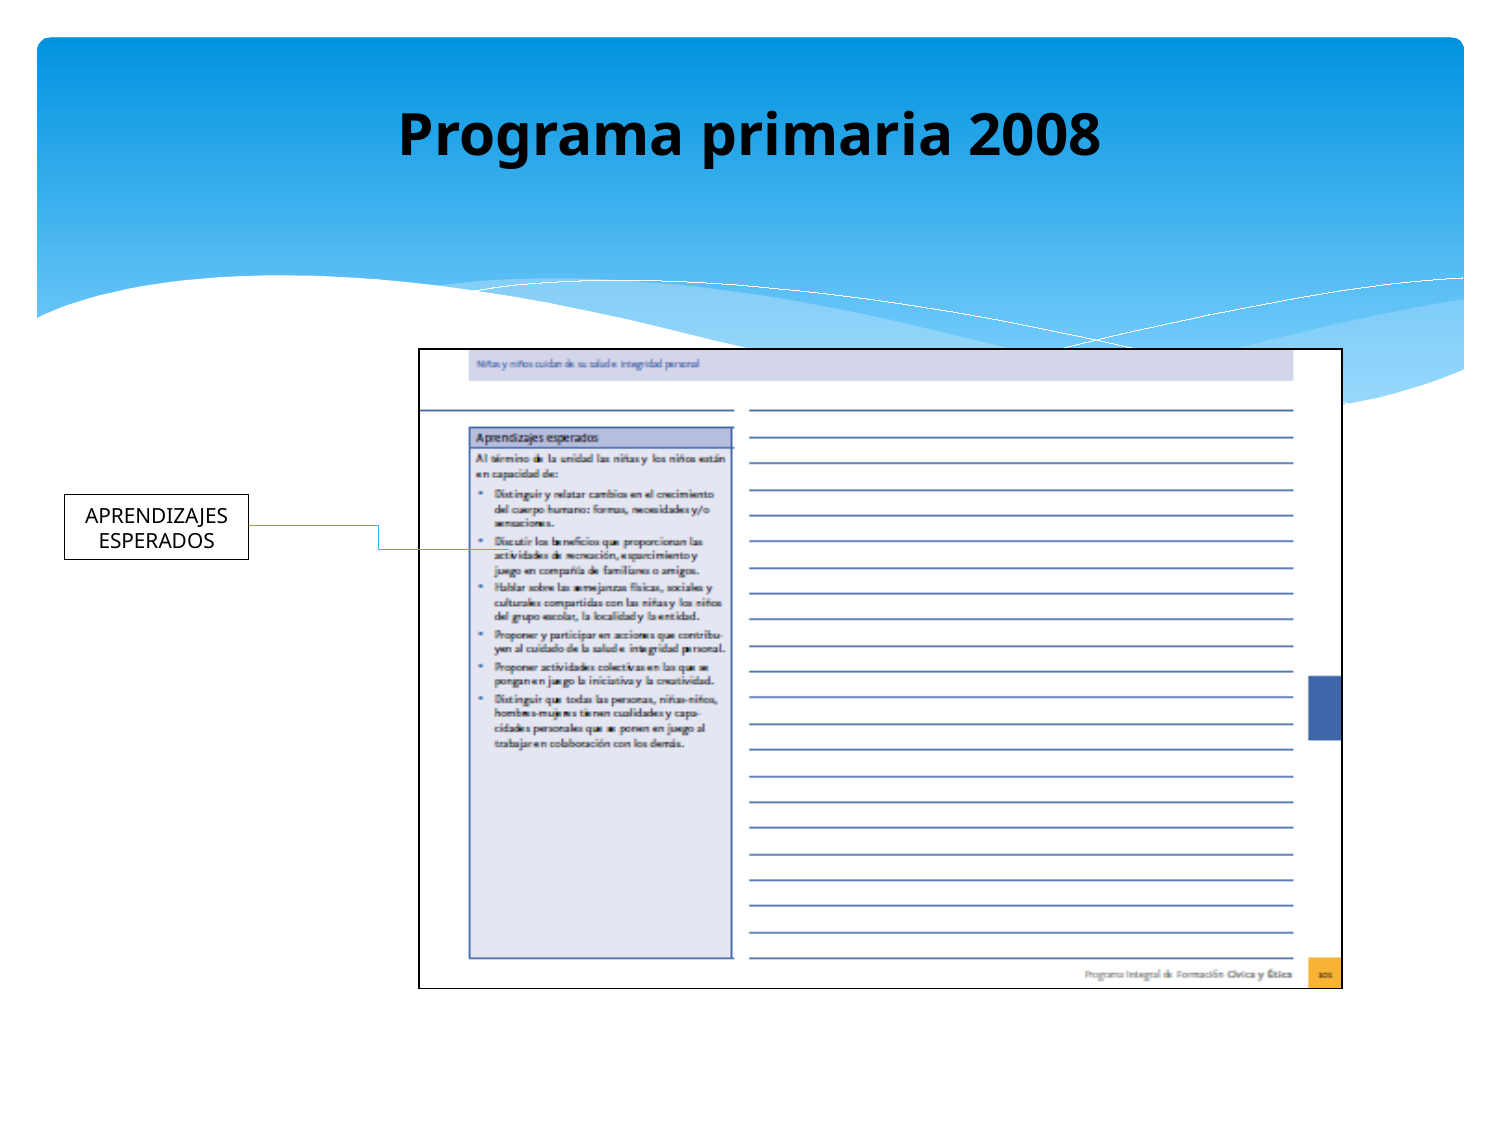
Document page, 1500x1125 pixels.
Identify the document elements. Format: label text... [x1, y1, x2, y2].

title Programa primaria 2008 [72, 46, 1428, 218]
picture [419, 349, 1342, 988]
text_box APRENDIZAJES ESPERADOS [64, 494, 249, 560]
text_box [248, 525, 509, 550]
